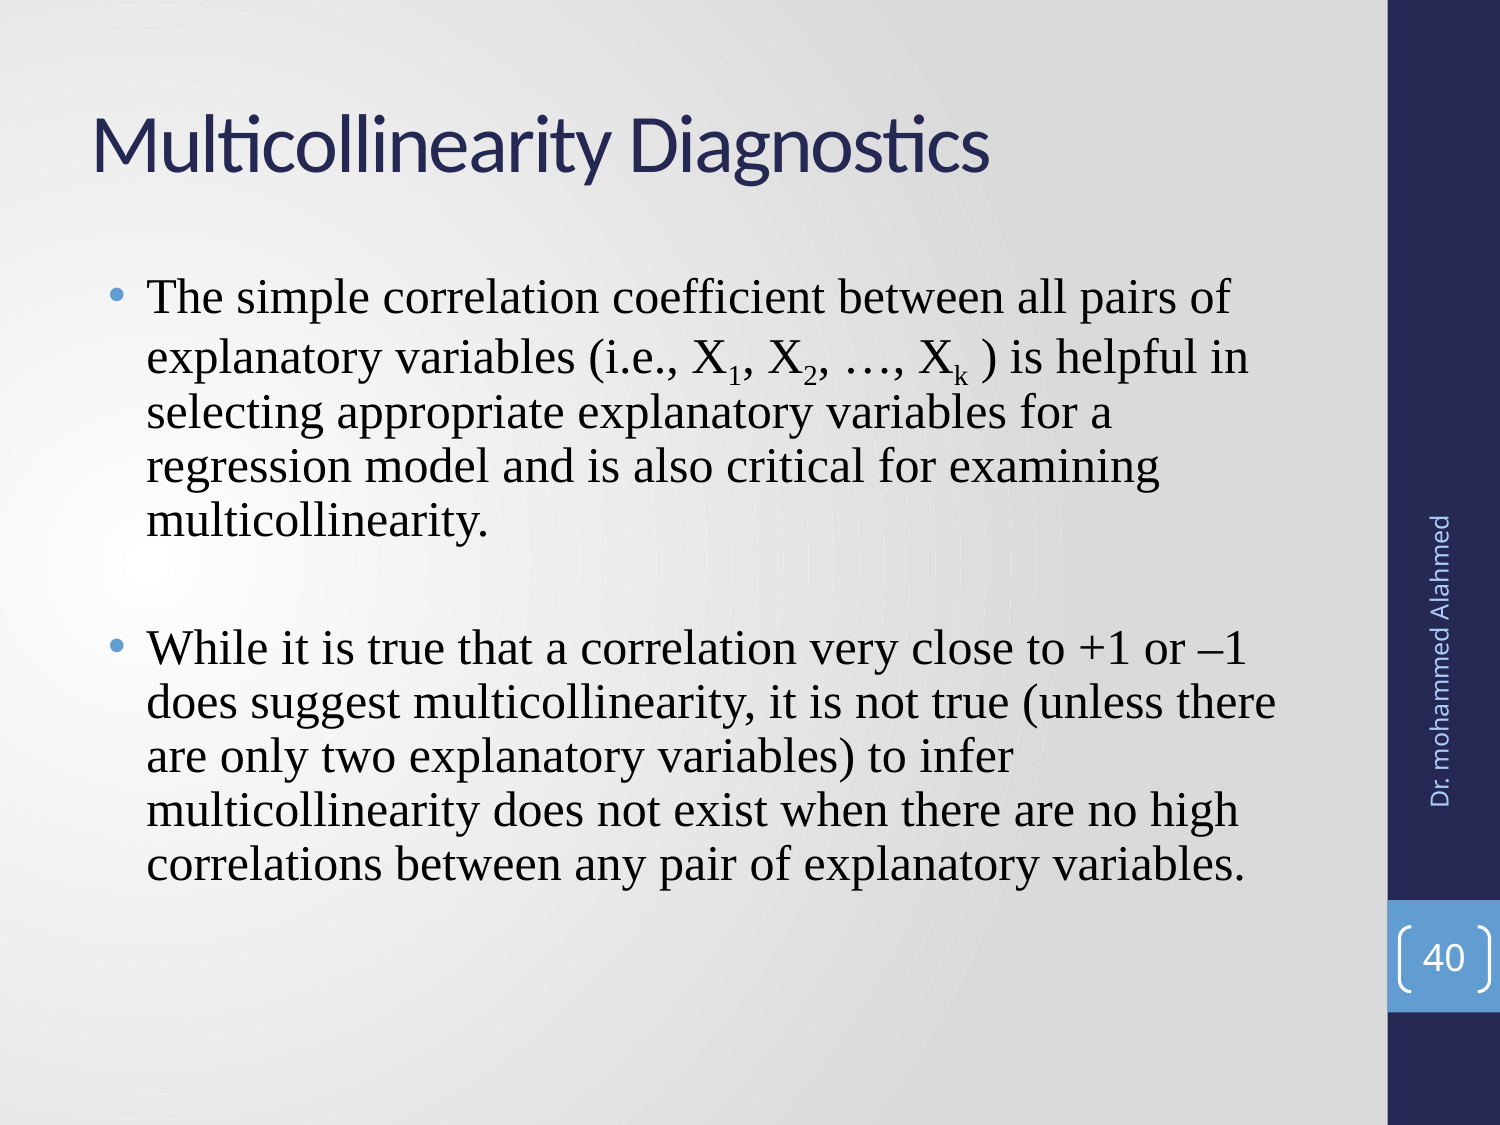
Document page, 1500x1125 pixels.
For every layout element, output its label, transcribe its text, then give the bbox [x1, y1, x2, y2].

footer Dr. mohammed Alahmed [1408, 500, 1469, 889]
title Multicollinearity Diagnostics [75, 45, 1325, 233]
list The simple correlation coefficient between all pairs of explanatory variables (i.e., X1, X2, …, Xk ) is helpful in selecting appropriate explanatory variables for a regression model and is also critical for examining multicollinearity. While it is true that a correlation very close to +1 or –1 does suggest multicollinearity, it is not true (unless there are only two explanatory variables) to infer multicollinearity does not exist when there are no high correlations between any pair of explanatory variables. [75, 262, 1325, 1050]
slide_number 40 [1397, 925, 1492, 994]
